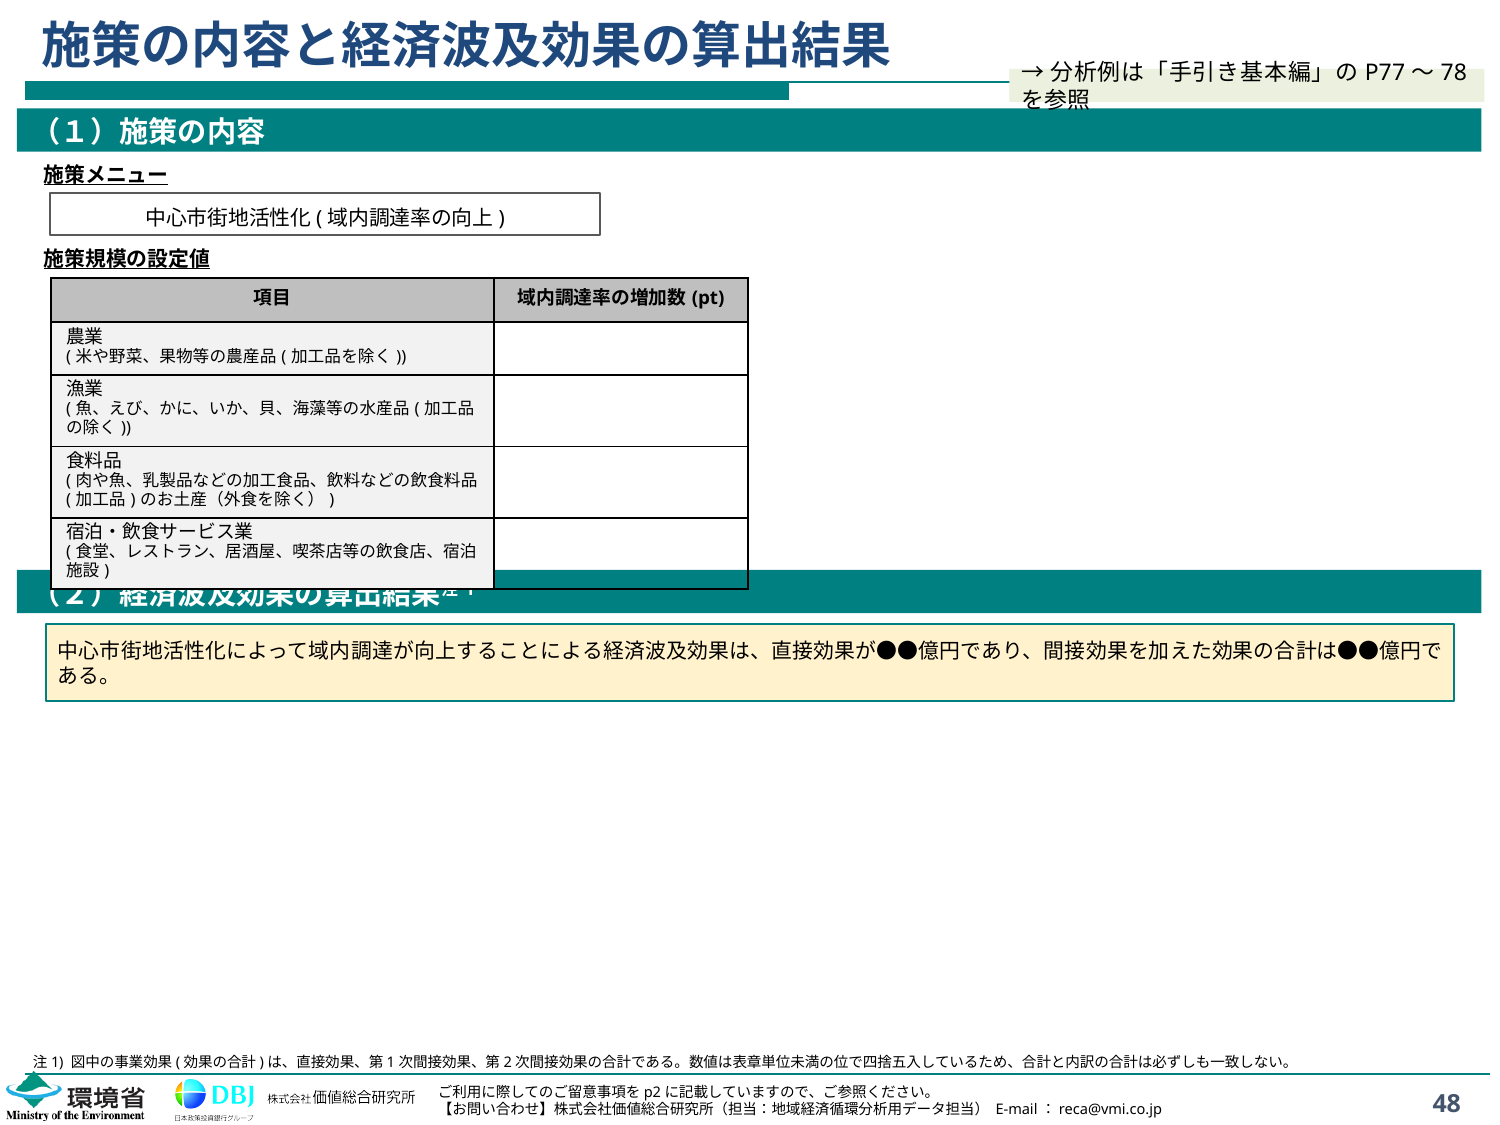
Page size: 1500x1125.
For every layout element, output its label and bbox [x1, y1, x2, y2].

picture [2, 1071, 148, 1125]
table_header [495, 279, 747, 321]
text_box [16, 108, 1482, 152]
text_box [50, 193, 600, 235]
table_cell [495, 519, 747, 588]
table_header [52, 279, 493, 321]
table_cell [52, 323, 493, 374]
text_box [46, 624, 1454, 701]
text_box [1009, 68, 1485, 102]
text_box [43, 245, 281, 271]
table_cell [495, 376, 747, 446]
table_cell [495, 323, 747, 374]
title [25, 0, 1355, 82]
table_cell [495, 447, 747, 517]
table_cell [52, 376, 493, 446]
text_box [16, 569, 1482, 614]
table_cell [52, 519, 493, 588]
text_box [43, 161, 192, 187]
picture [171, 1075, 419, 1125]
text_box [33, 1050, 1451, 1071]
table_cell [52, 447, 493, 517]
slide_number [1393, 1079, 1500, 1122]
